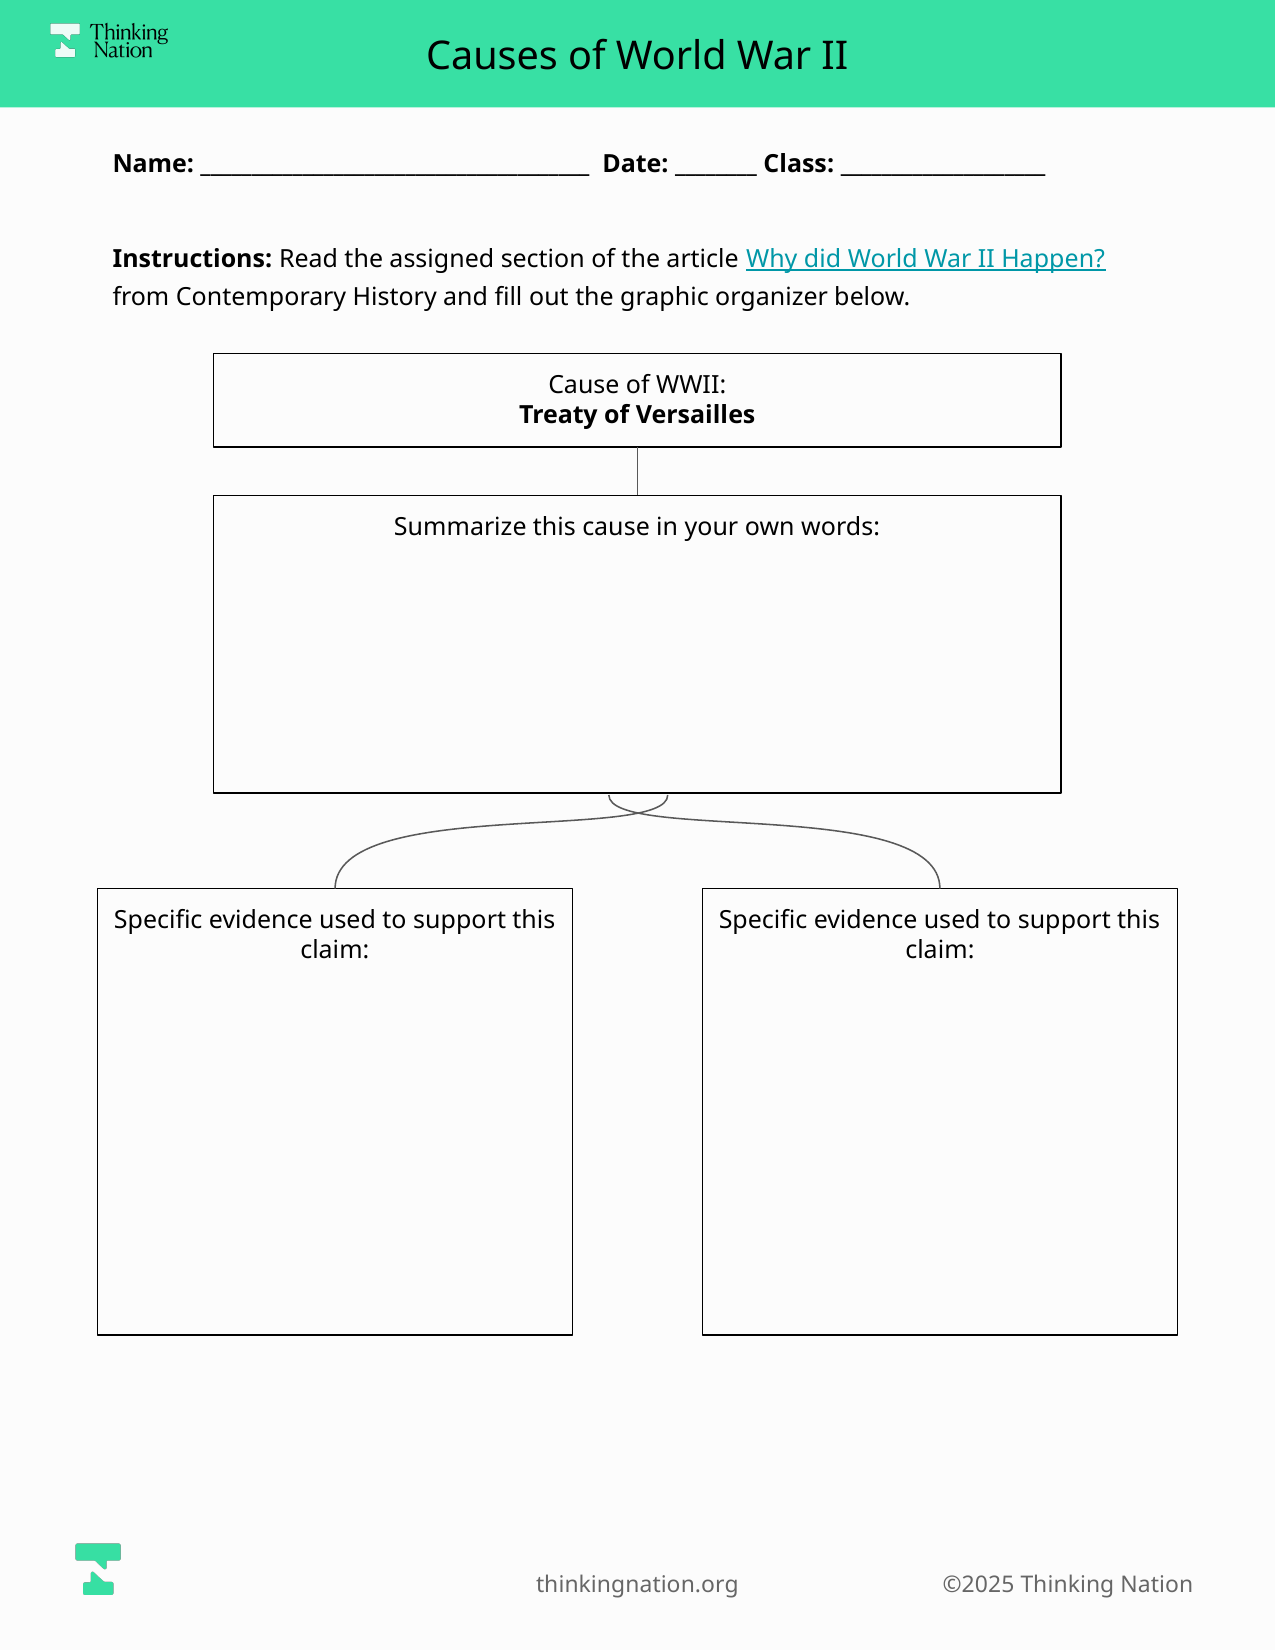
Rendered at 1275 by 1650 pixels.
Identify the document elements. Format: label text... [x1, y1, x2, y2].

text_box Name: ______________________________________ Date: ________ Class: ____________________ Instructions: Read the assigned section of the article Why did World War II Happen? from Contemporary History and fill out the graphic organizer below. [97, 132, 1178, 361]
text_box Specific evidence used to support this claim: [702, 888, 1178, 1336]
text_box Summarize this cause in your own words: [213, 495, 1062, 794]
text_box Cause of WWII: Treaty of Versailles [213, 353, 1062, 448]
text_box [669, 794, 941, 889]
picture [36, 12, 172, 69]
text_box thinkingnation.org [486, 1553, 789, 1605]
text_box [334, 794, 668, 889]
picture [62, 1533, 134, 1605]
text_box Causes of World War II [0, 0, 1275, 108]
text_box Specific evidence used to support this claim: [97, 888, 573, 1336]
text_box ©2025 Thinking Nation [907, 1553, 1210, 1605]
